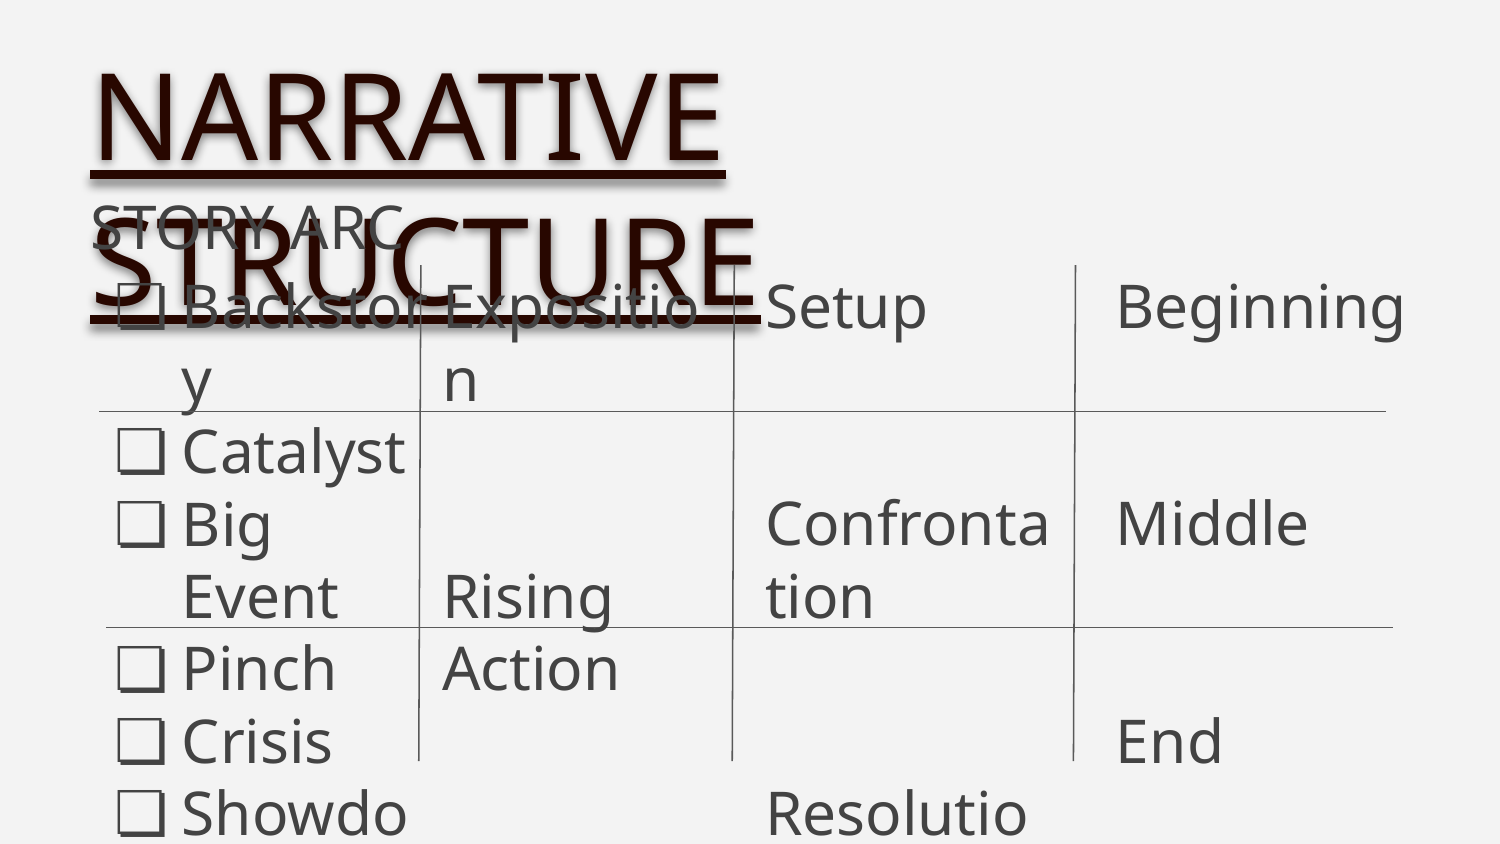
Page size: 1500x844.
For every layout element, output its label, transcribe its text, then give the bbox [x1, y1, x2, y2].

text_box Setup Confrontation Resolution [749, 253, 1074, 410]
text_box Setup Confrontation Resolution [749, 420, 1068, 626]
text_box STORY ARC [75, 174, 1425, 247]
text_box Beginning Middle End [1100, 253, 1425, 829]
text_box NARRATIVE STRUCTURE [75, 24, 1425, 174]
text_box Backstory Catalyst Big Event Pinch Crisis Showdown Resolution [91, 253, 461, 844]
text_box Setup Confrontation Resolution [749, 635, 1074, 829]
text_box Exposition Rising Action Climax [427, 635, 733, 829]
text_box Exposition Rising Action Climax [427, 253, 733, 410]
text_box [418, 264, 422, 762]
text_box Exposition Rising Action Climax [427, 420, 726, 626]
